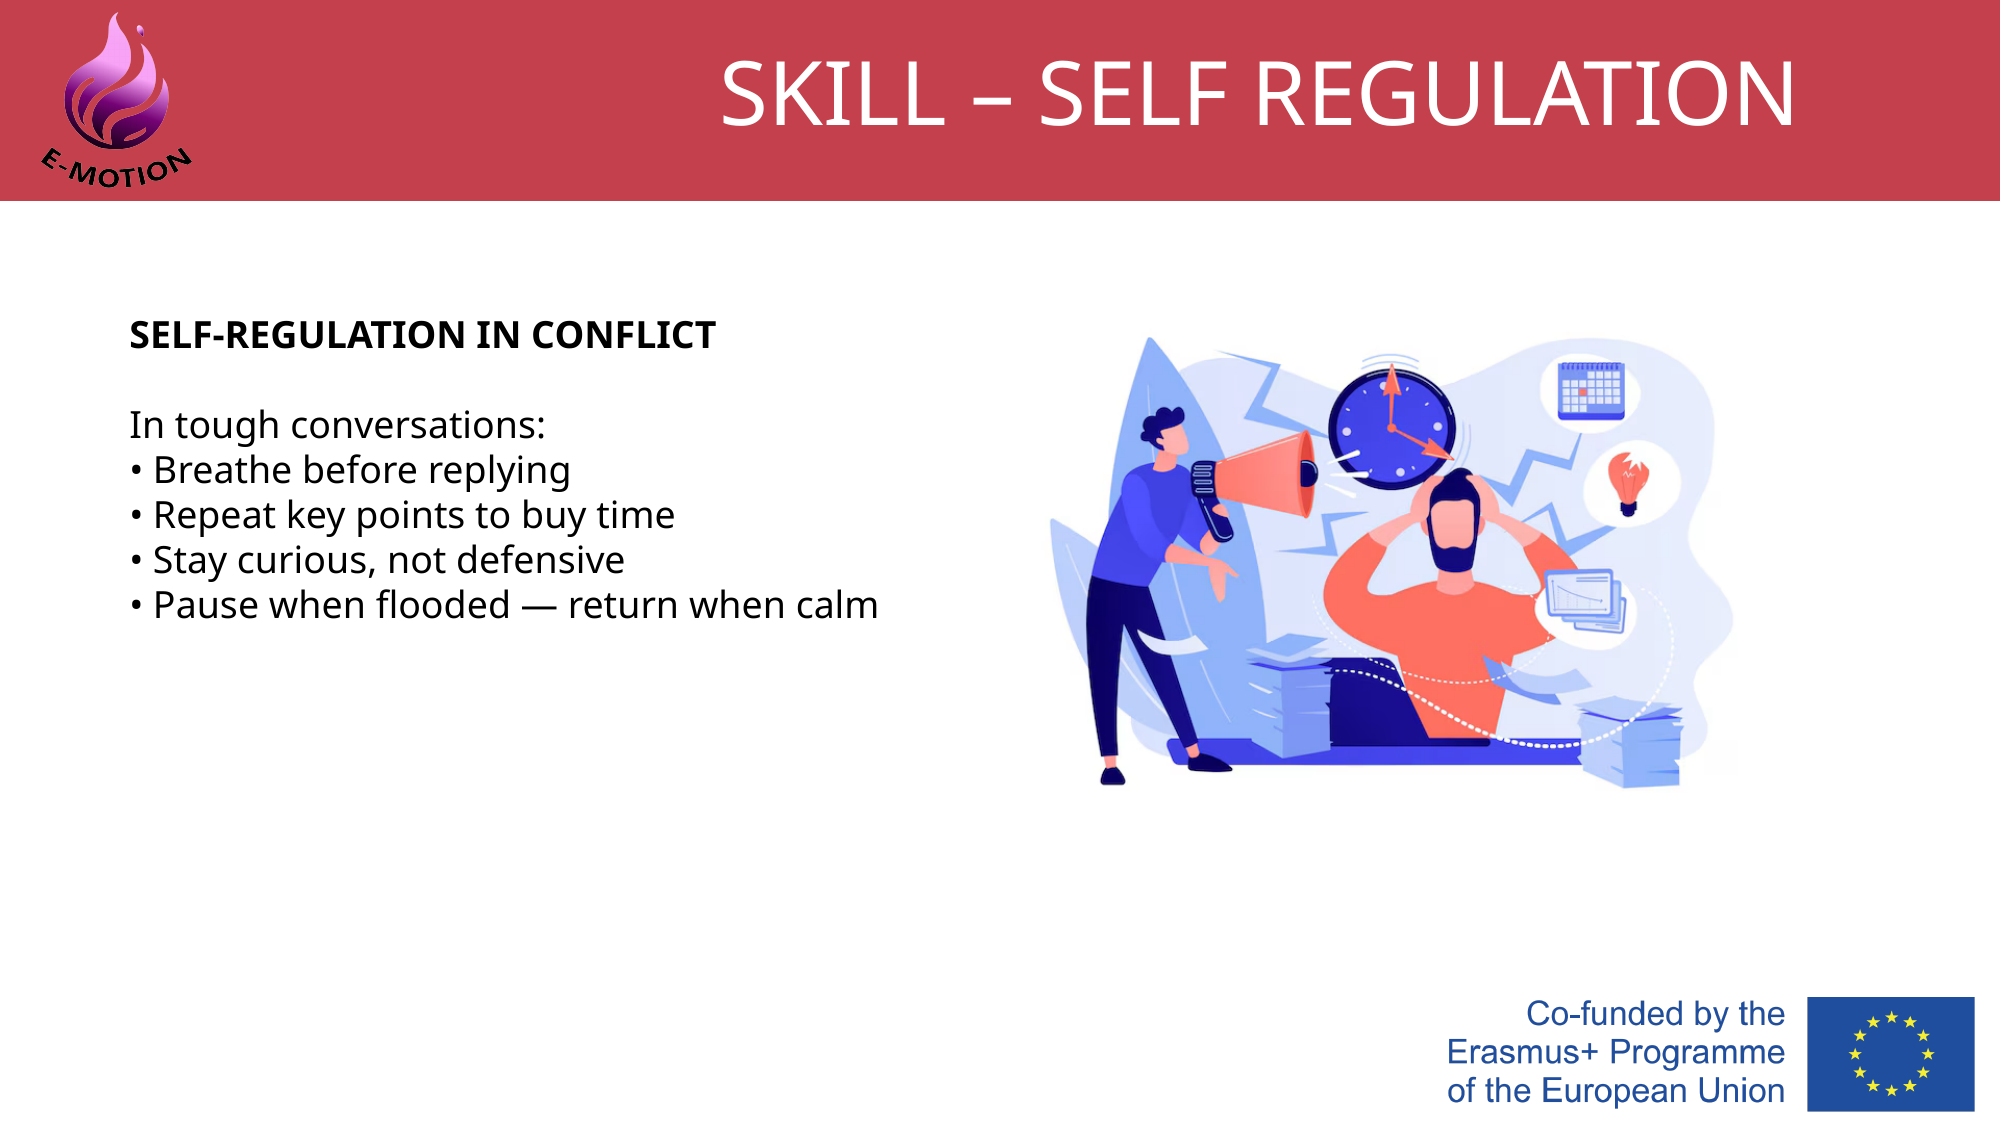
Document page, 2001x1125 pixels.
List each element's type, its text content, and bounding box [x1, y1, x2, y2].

text_box SKILL – SELF REGULATION [557, 29, 1817, 304]
text_box [347, 128, 1652, 997]
text_box SELF-REGULATION IN CONFLICT In tough conversations: • Breathe before replying • Repeat key points to buy time • Stay curious, not defensive • Pause when flooded — return when calm [114, 303, 347, 634]
picture [1003, 308, 1776, 822]
picture [0, 0, 253, 247]
